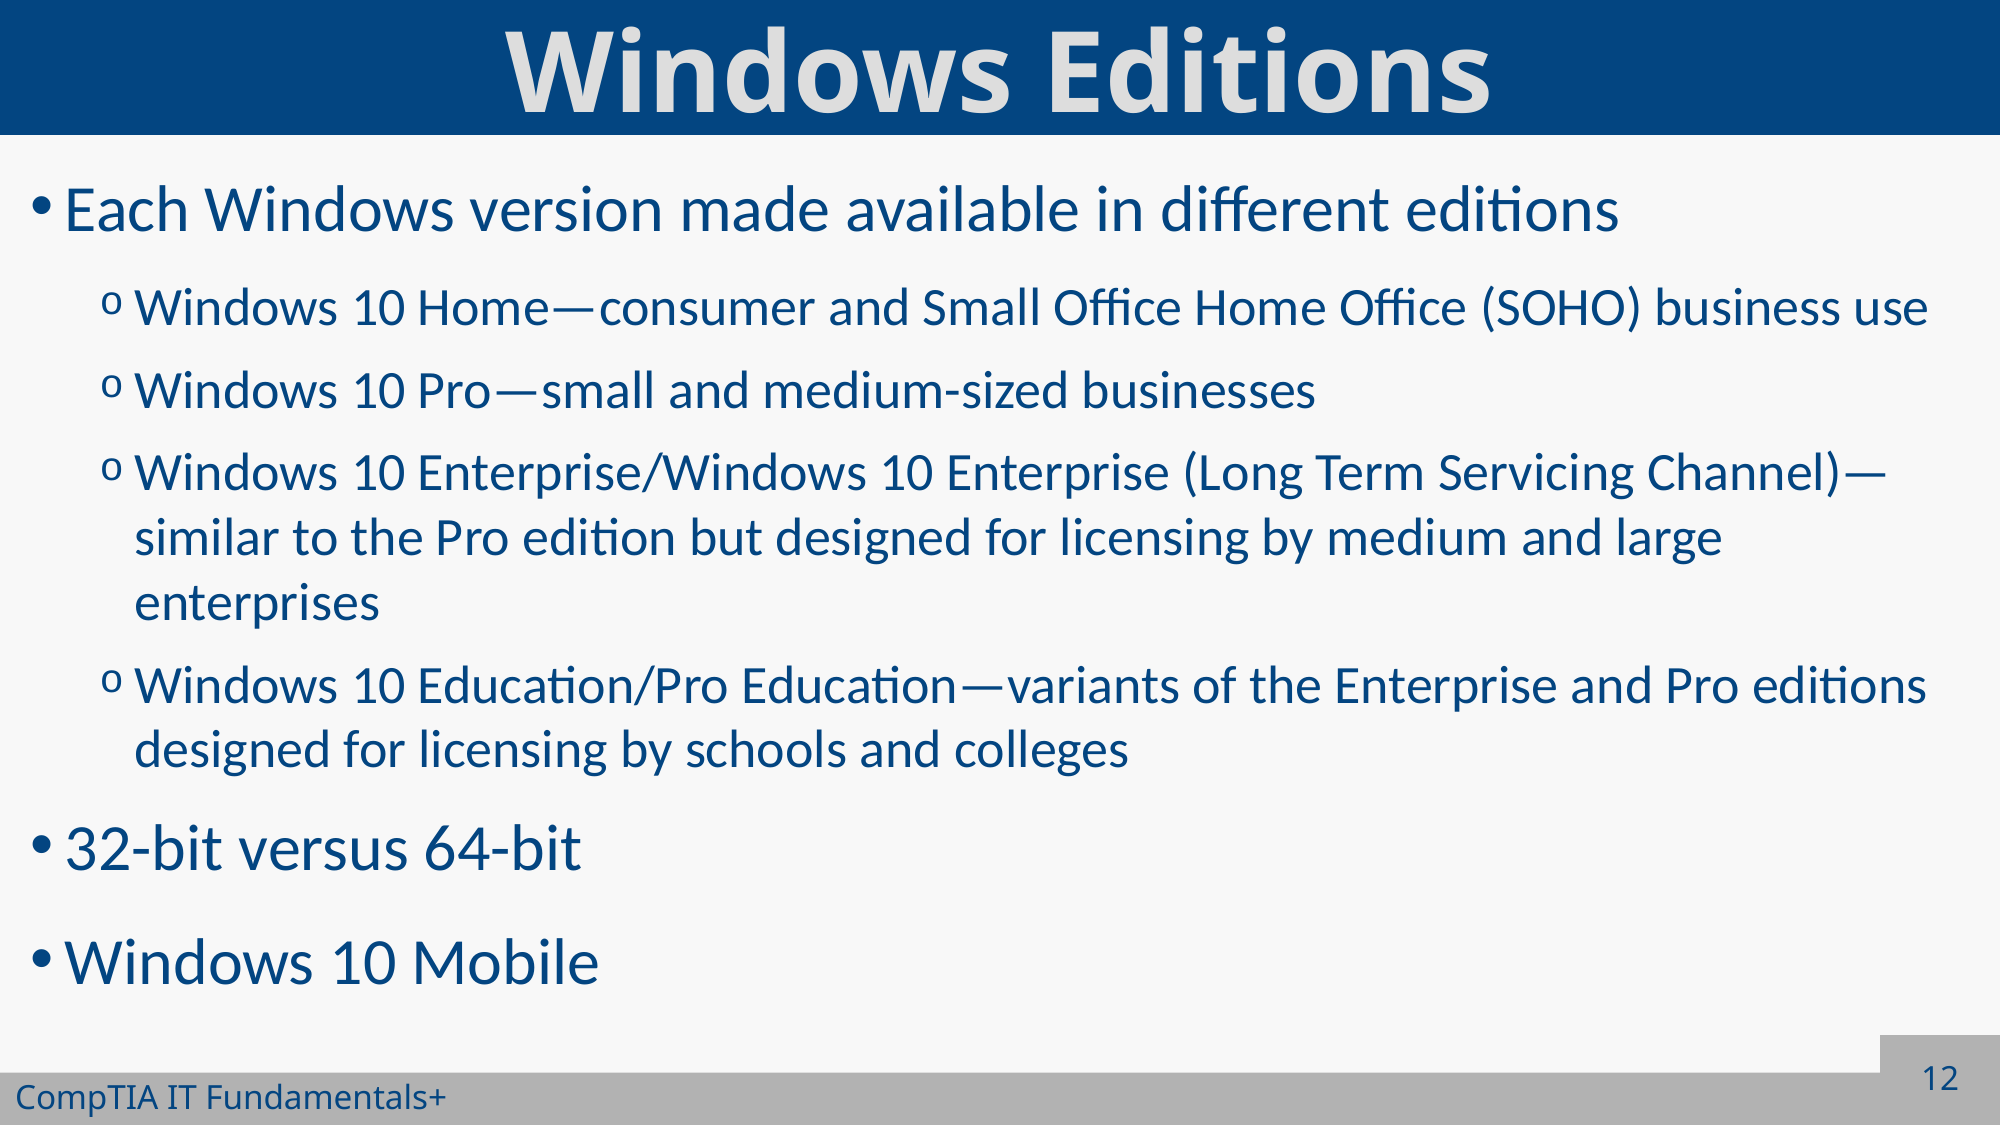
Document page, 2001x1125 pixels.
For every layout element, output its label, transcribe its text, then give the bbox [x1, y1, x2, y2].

footer CompTIA IT Fundamentals+ [0, 1072, 1880, 1125]
title Windows Editions [0, 0, 2000, 135]
slide_number 12 [1880, 1035, 2000, 1125]
list Each Windows version made available in different editions Windows 10 Home—consumer and Small Office Home Office (SOHO) business use Windows 10 Pro—small and medium-sized businesses Windows 10 Enterprise/Windows 10 Enterprise (Long Term Servicing Channel)—similar to the Pro edition but designed for licensing by medium and large enterprises Windows 10 Education/Pro Education—variants of the Enterprise and Pro editions designed for licensing by schools and colleges 32-bit versus 64-bit Windows 10 Mobile [15, 149, 1980, 1065]
